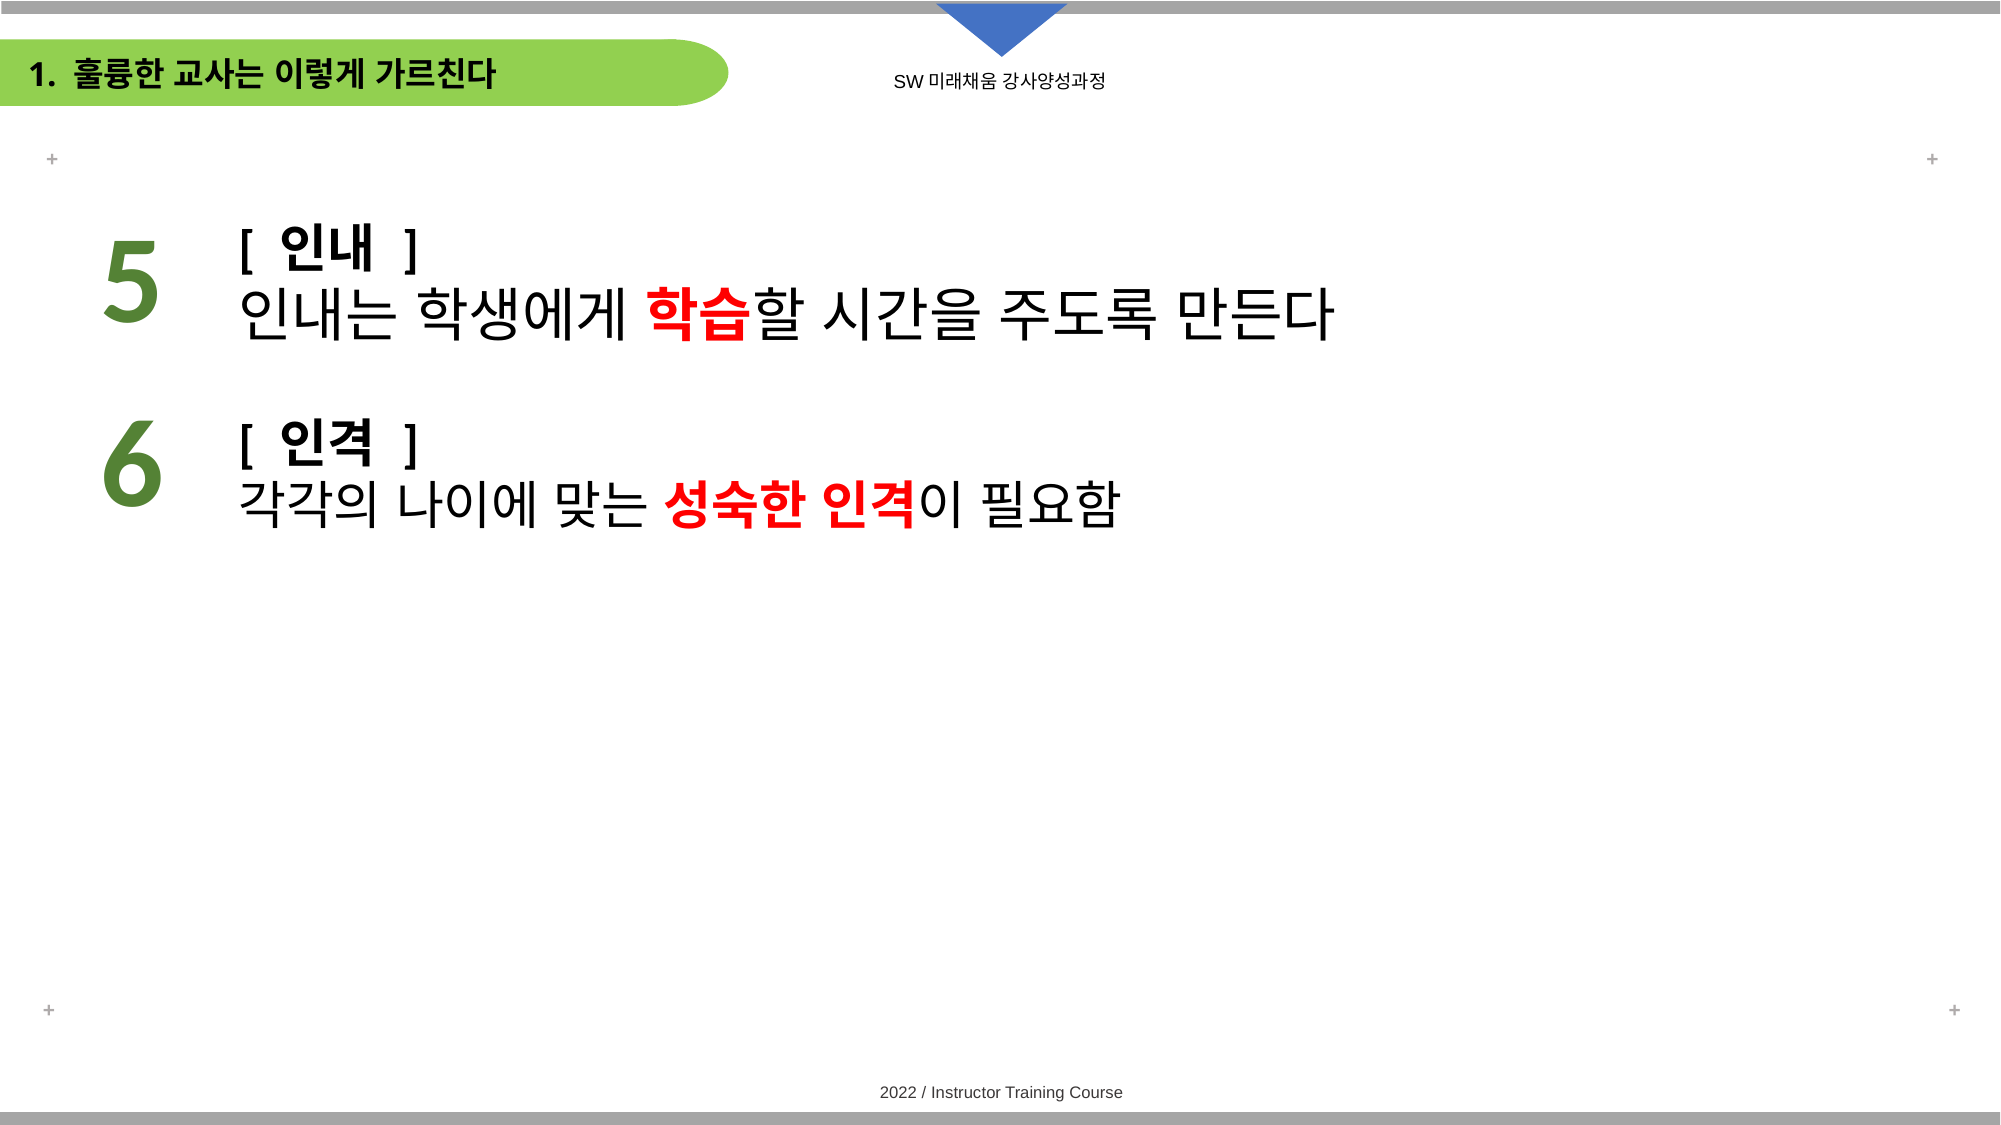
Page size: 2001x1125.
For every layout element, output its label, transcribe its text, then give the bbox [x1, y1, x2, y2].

text_box 1. 훌륭한 교사는 이렇게 가르친다 [13, 42, 681, 108]
text_box 5 [86, 190, 296, 356]
text_box 6 [86, 374, 296, 540]
text_box [ 인내 ] 인내는 학생에게 학습할 시간을 주도록 만든다 [ 인격 ] 각각의 나이에 맞는 성숙한 인격이 필요함 세번째 질문 빅데이터/AI가 대세인데, 나와 무슨 상관이 있는가? 네번째 질문 왜 데이터를 적극적으로 활용해야 하는가? [223, 207, 1938, 855]
